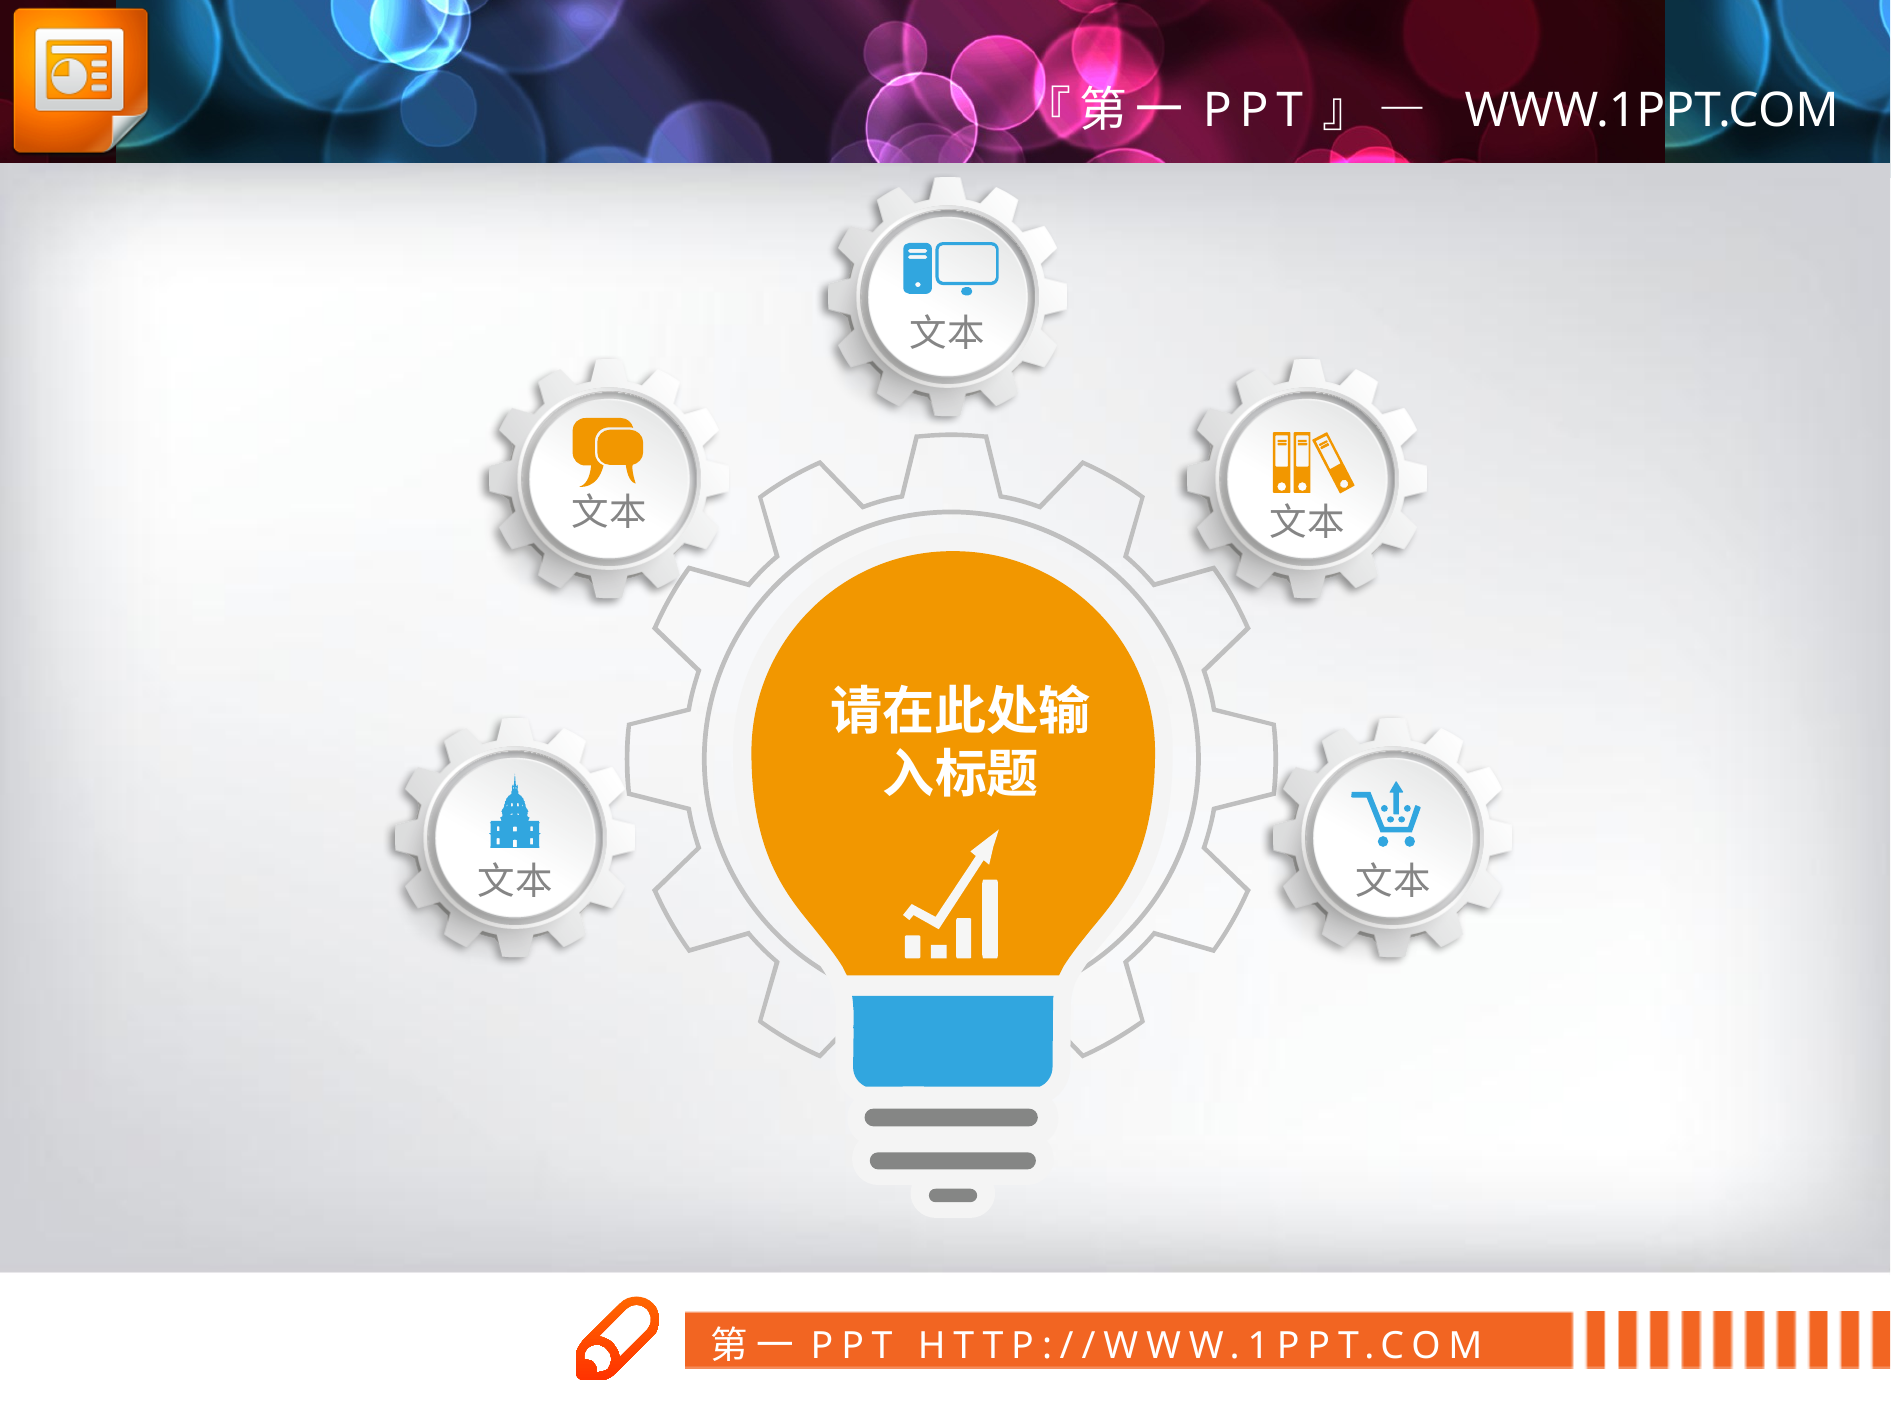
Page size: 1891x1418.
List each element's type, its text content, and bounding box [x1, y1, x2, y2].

text_box [1201, 613, 1264, 724]
picture [0, 0, 1891, 1275]
text_box [732, 533, 1173, 1218]
text_box [639, 793, 835, 1059]
text_box [982, 879, 998, 959]
text_box [864, 1108, 1038, 1127]
picture [685, 1311, 1891, 1369]
text_box [869, 1152, 1036, 1170]
text_box 请在此处输入标题 [788, 668, 1133, 813]
text_box [852, 995, 1054, 1087]
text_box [1272, 432, 1355, 494]
text_box [956, 918, 972, 959]
text_box [928, 1188, 978, 1203]
text_box [751, 551, 1156, 976]
text_box [1071, 794, 1262, 1059]
text_box [904, 935, 921, 959]
text_box [930, 944, 947, 959]
text_box [732, 432, 1176, 588]
text_box [903, 829, 999, 930]
text_box [701, 509, 1201, 975]
text_box [638, 613, 702, 725]
